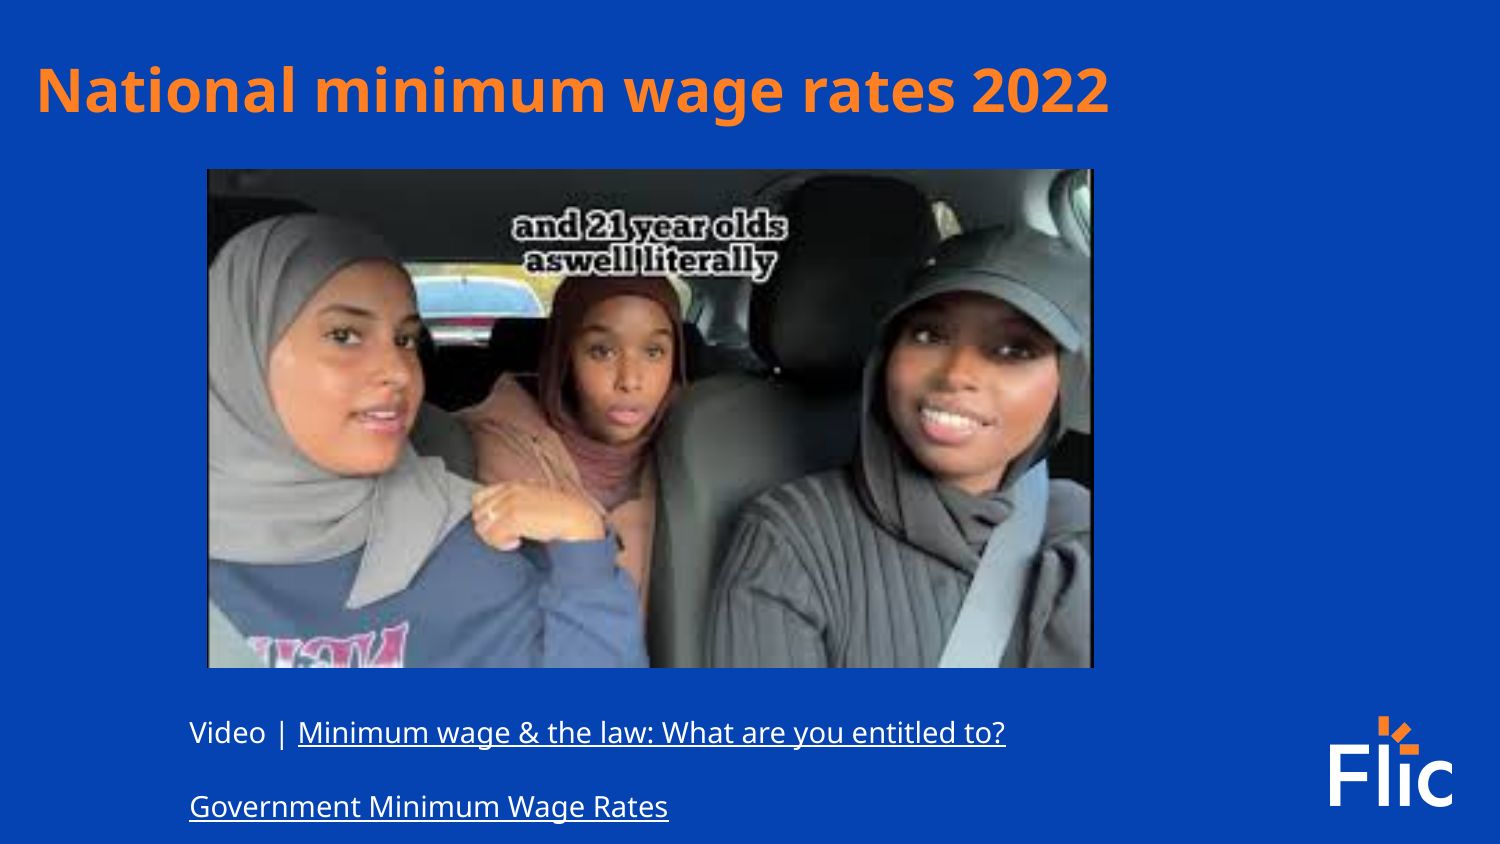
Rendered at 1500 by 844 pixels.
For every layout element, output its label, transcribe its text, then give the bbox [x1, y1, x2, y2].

text_box Video | Minimum wage & the law: What are you entitled to? Government Minimum Wage Rates [174, 698, 1292, 844]
picture [206, 168, 1094, 668]
picture [1330, 716, 1452, 807]
text_box National minimum wage rates 2022 [35, 41, 1380, 170]
